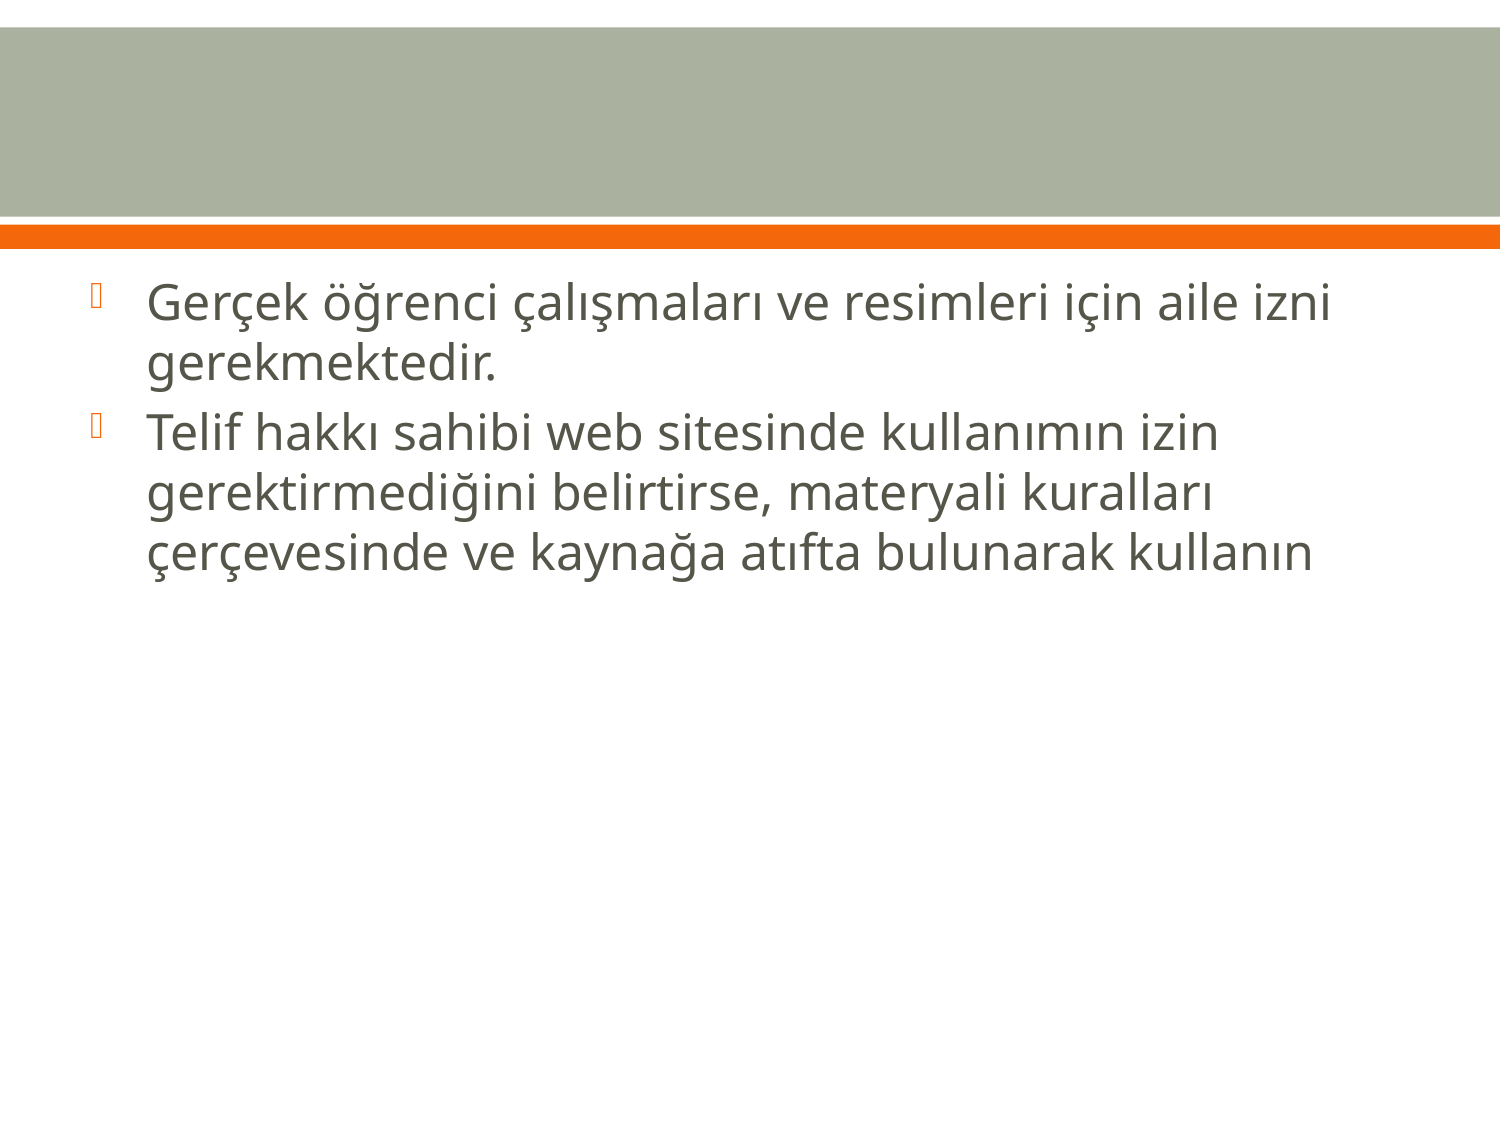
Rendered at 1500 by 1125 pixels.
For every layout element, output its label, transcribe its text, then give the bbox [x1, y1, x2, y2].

list Gerçek öğrenci çalışmaları ve resimleri için aile izni gerekmektedir. Telif hakkı sahibi web sitesinde kullanımın izin gerektirmediğini belirtirse, materyali kuralları çerçevesinde ve kaynağa atıfta bulunarak kullanın [75, 262, 1425, 1005]
